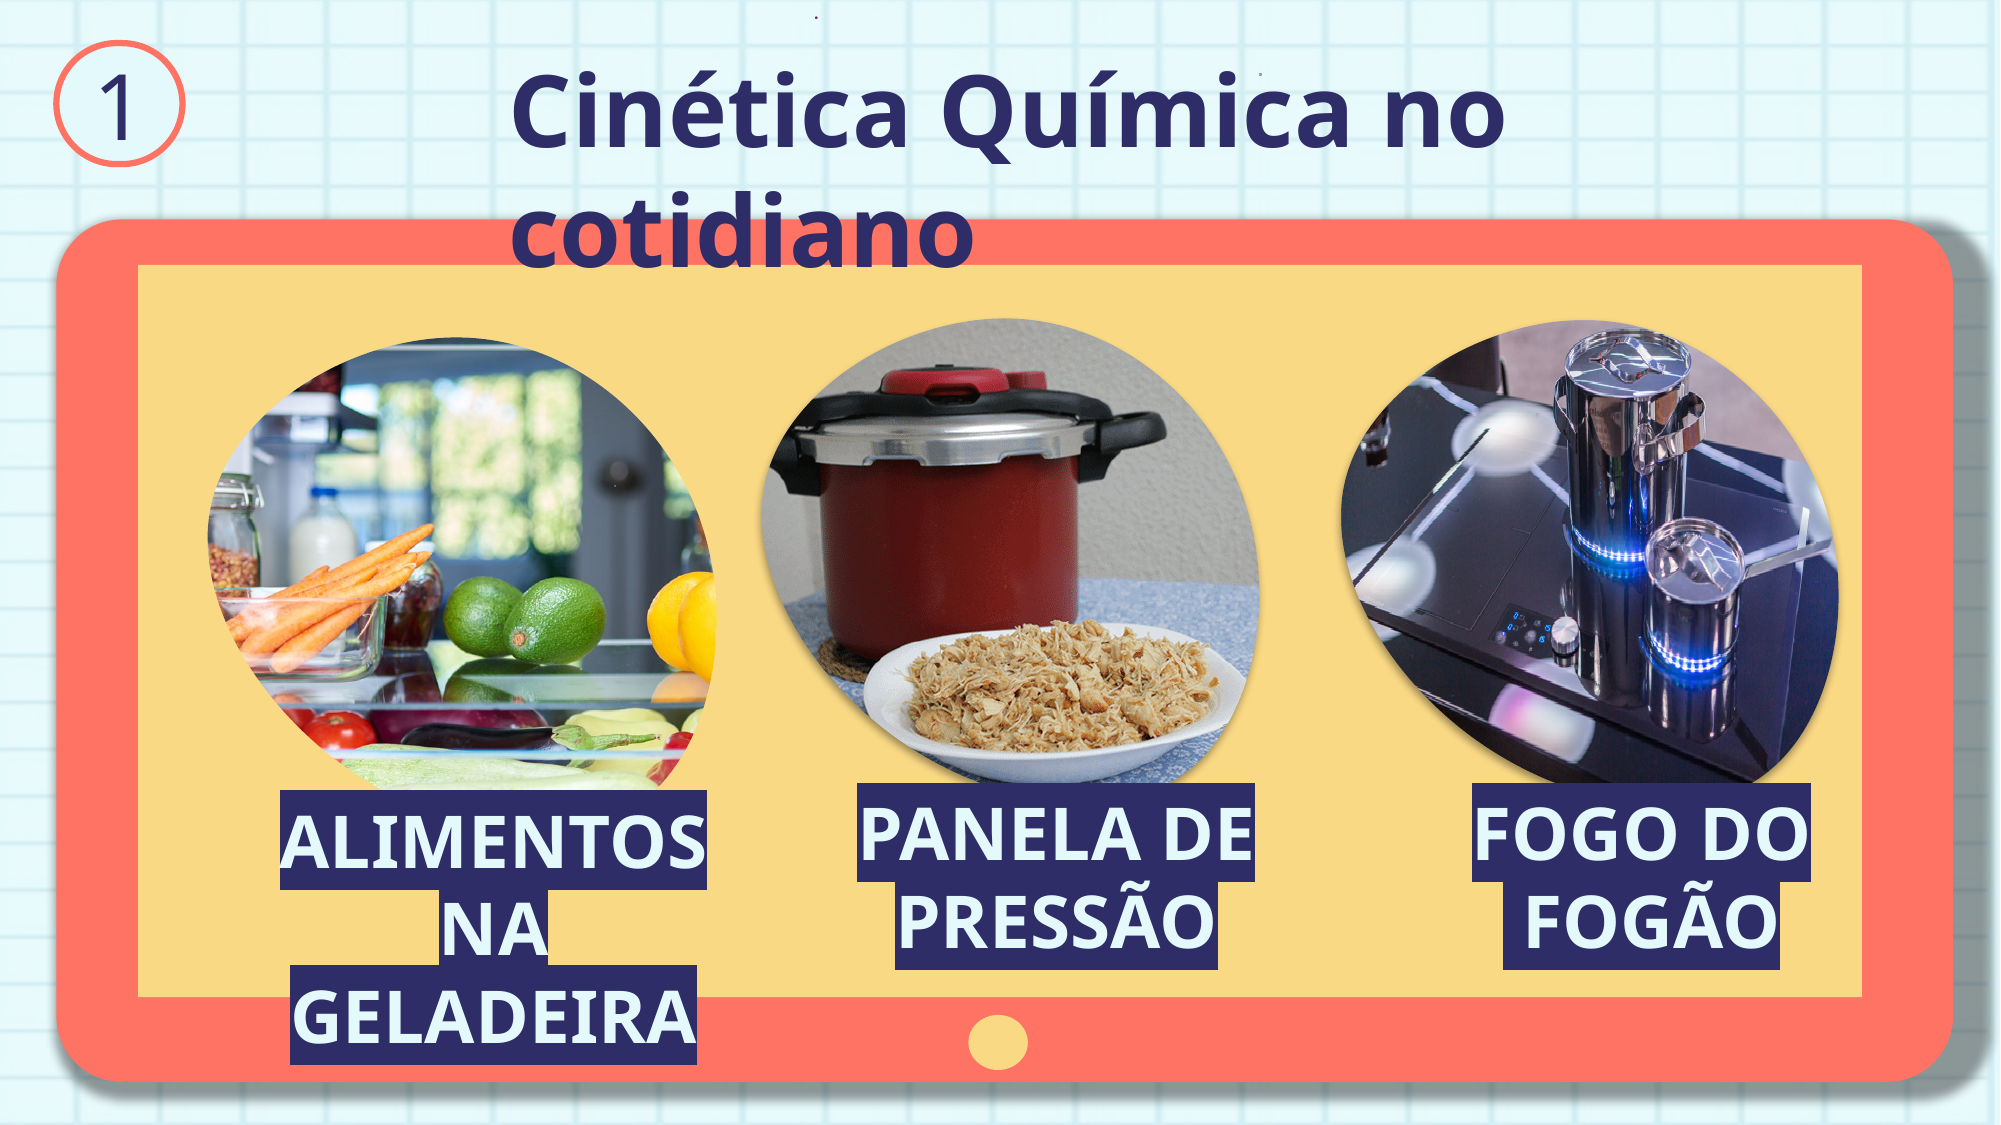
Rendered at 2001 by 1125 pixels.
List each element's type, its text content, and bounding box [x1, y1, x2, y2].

text_box ALIMENTOS NA GELADEIRA [245, 787, 743, 1066]
text_box Cinética Química no cotidiano [493, 40, 1563, 296]
text_box 1 [55, 42, 184, 166]
text_box [967, 1013, 1029, 1072]
text_box PANELA DE PRESSÃO [807, 780, 1305, 971]
picture [0, 0, 2001, 1125]
text_box [137, 264, 1863, 998]
text_box FOGO DO FOGÃO [1393, 780, 1891, 971]
text_box [55, 218, 1955, 1083]
